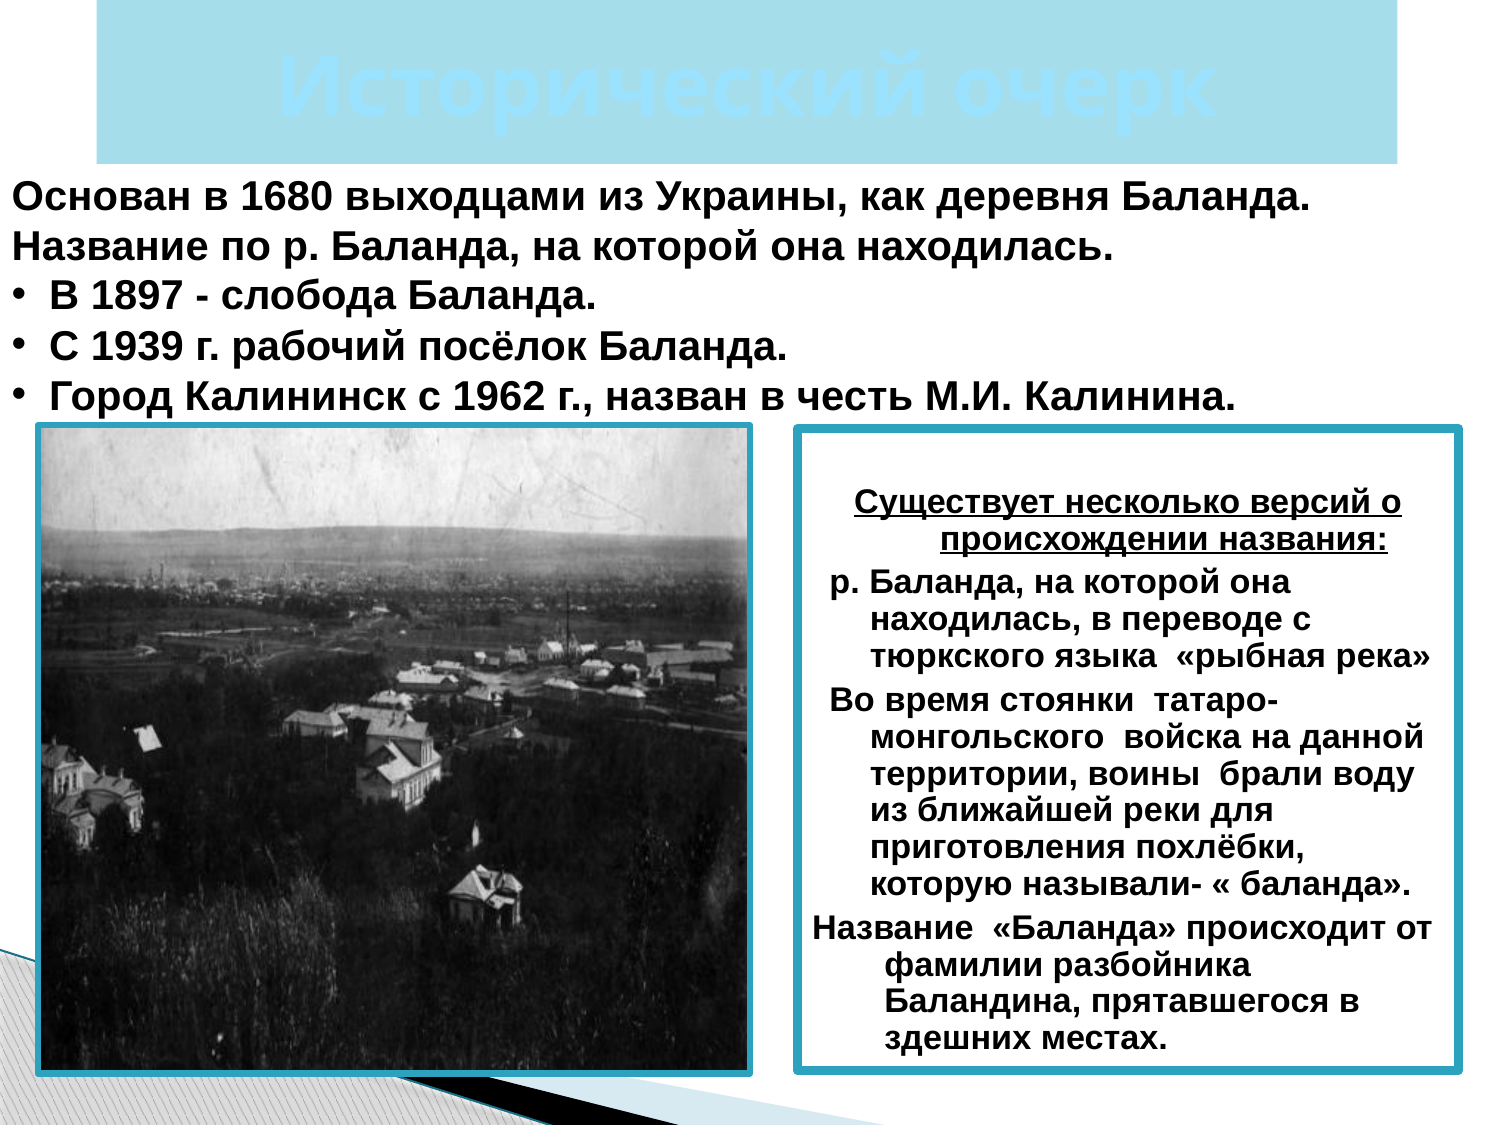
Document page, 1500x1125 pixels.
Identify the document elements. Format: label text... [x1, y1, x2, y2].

list Существует несколько версий о происхождении названия: р. Баланда, на которой она находилась, в переводе с тюркского языка «рыбная река» Во время стоянки татаро-монгольского войска на данной территории, воины брали воду из ближайшей реки для приготовления похлёбки, которую называли- « баланда». Название «Баланда» происходит от фамилии разбойника Баландина, прятавшегося в здешних местах. [793, 426, 1463, 1075]
text_box Основан в 1680 выходцами из Украины, как деревня Баланда. Название по р. Баланда, на которой она находилась. В 1897 - слобода Баланда. С 1939 г. рабочий посёлок Баланда. Город Калининск с 1962 г., назван в честь М.И. Калинина. [0, 160, 1497, 426]
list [40, 428, 748, 1071]
title Исторический очерк [96, 0, 1398, 160]
